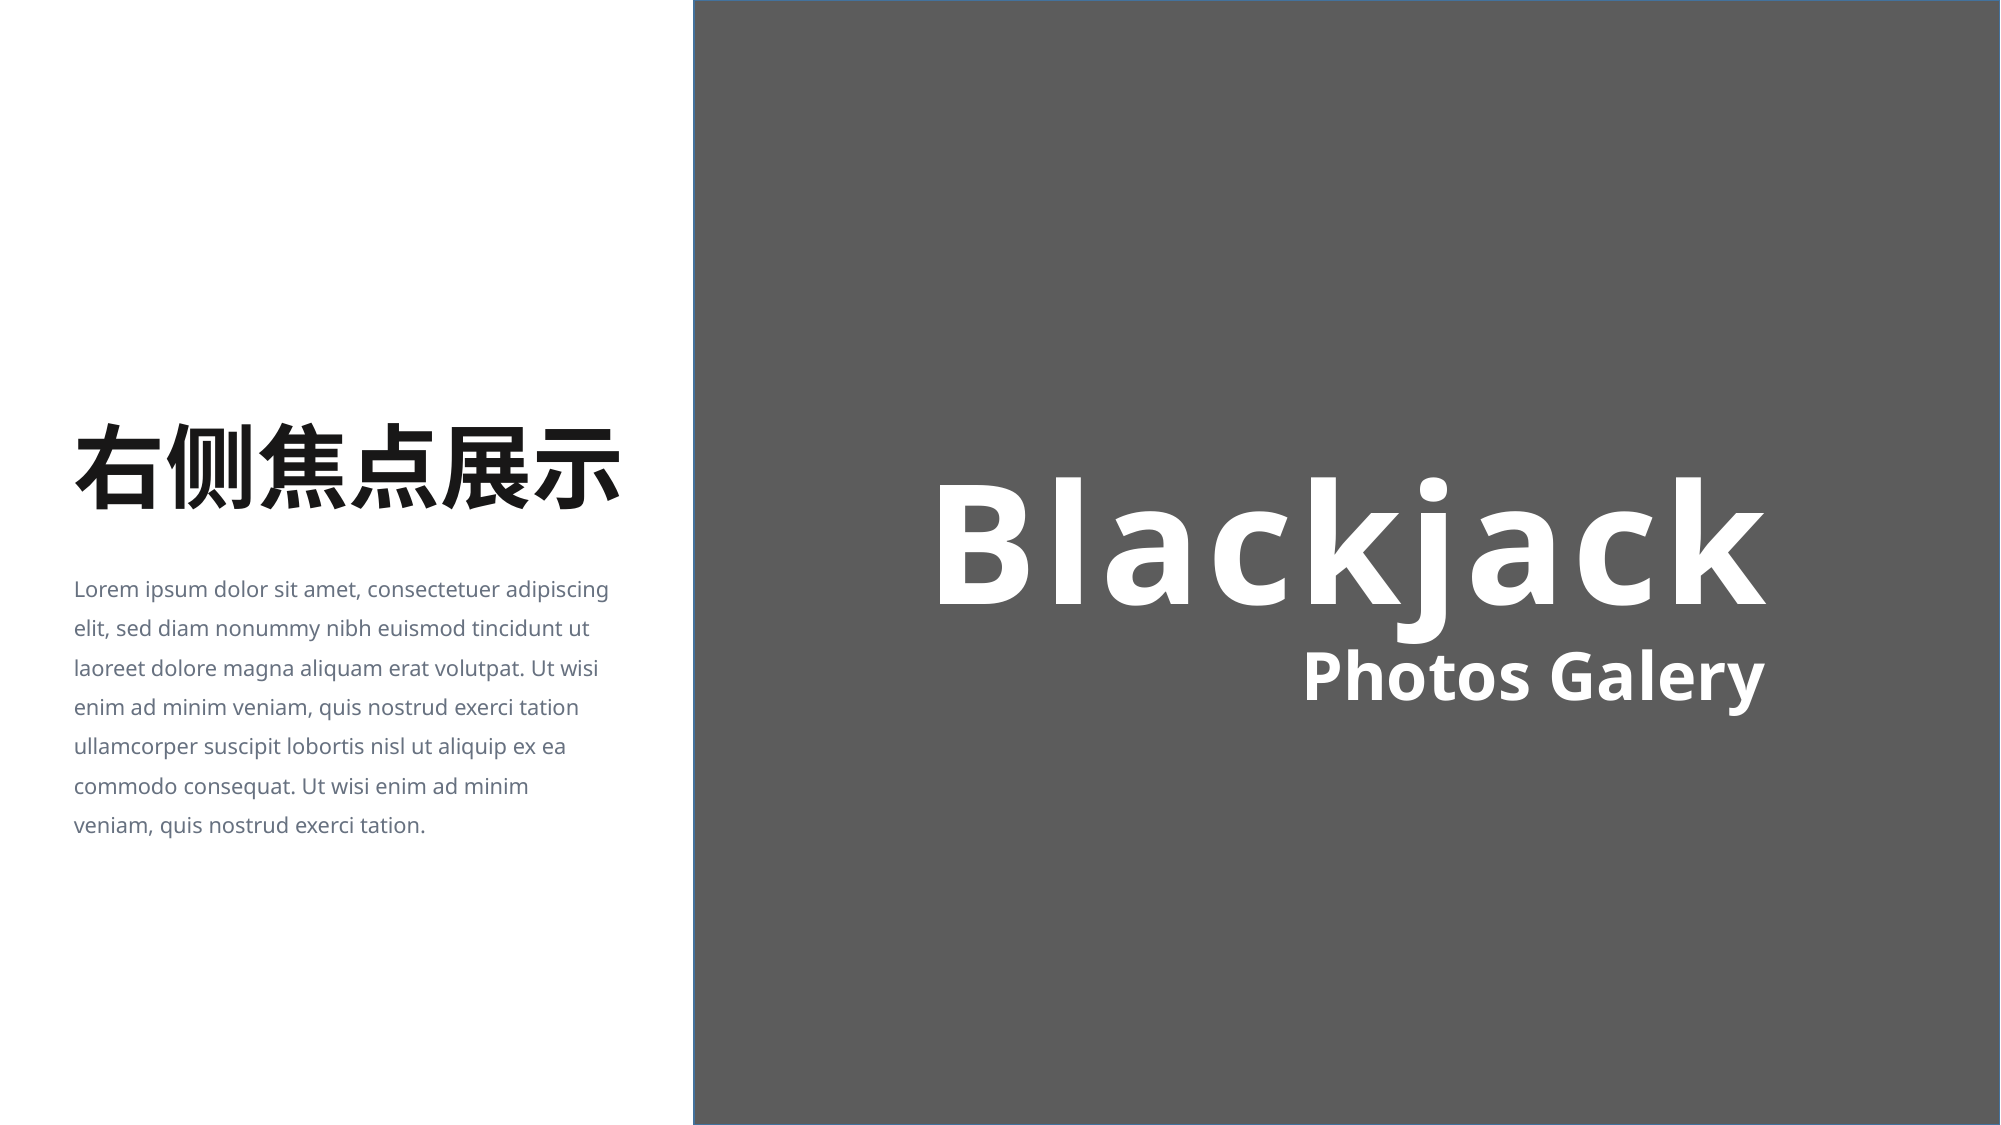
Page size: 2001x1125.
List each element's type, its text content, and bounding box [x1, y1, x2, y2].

picture [693, 0, 2000, 1125]
text_box 右侧焦点展示 [59, 402, 671, 528]
text_box Lorem ipsum dolor sit amet, consectetuer adipiscing elit, sed diam nonummy nibh euismod tincidunt ut laoreet dolore magna aliquam erat volutpat. Ut wisi enim ad minim veniam, quis nostrud exerci tation ullamcorper suscipit lobortis nisl ut aliquip ex ea commodo consequat. Ut wisi enim ad minim veniam, quis nostrud exerci tation. [59, 555, 631, 846]
